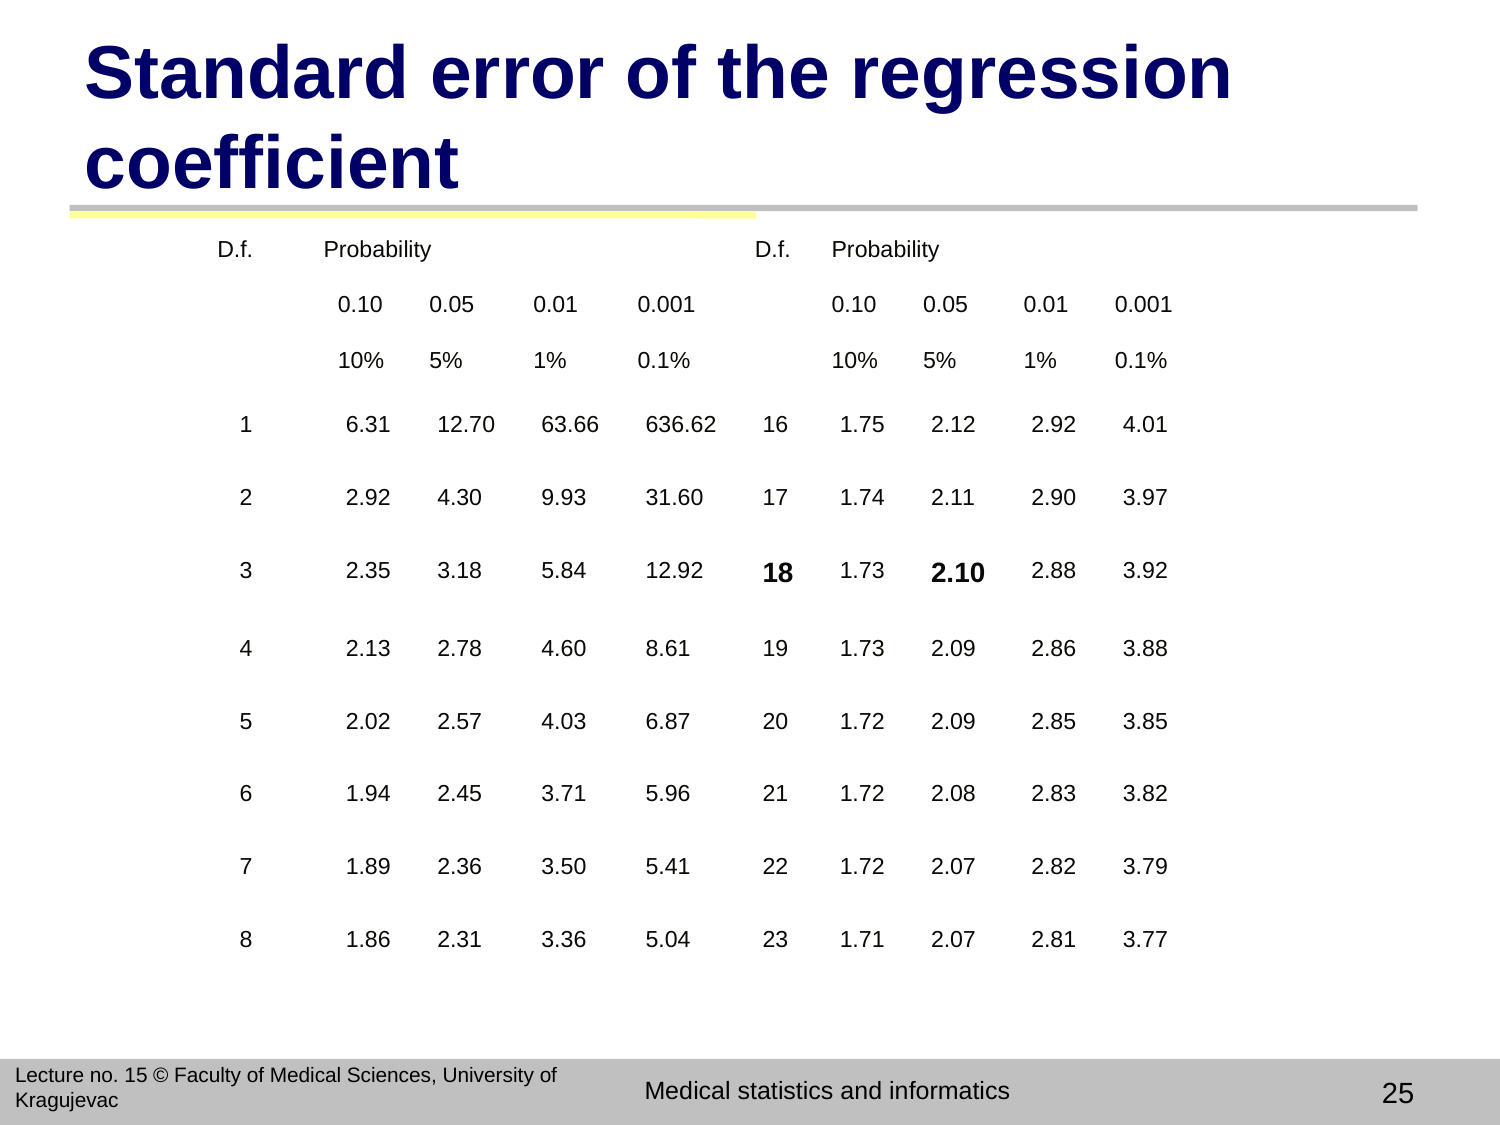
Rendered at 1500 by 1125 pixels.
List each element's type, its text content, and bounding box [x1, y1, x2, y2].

slide_number 25 [1164, 1066, 1430, 1125]
slide_number Lecture no. 15 © Faculty of Medical Sciences, University of Kragujevac [0, 1053, 616, 1108]
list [192, 220, 1294, 1043]
title Standard error of the regression coefficient [69, 19, 1426, 208]
footer Medical statistics and informatics [512, 1066, 1144, 1125]
